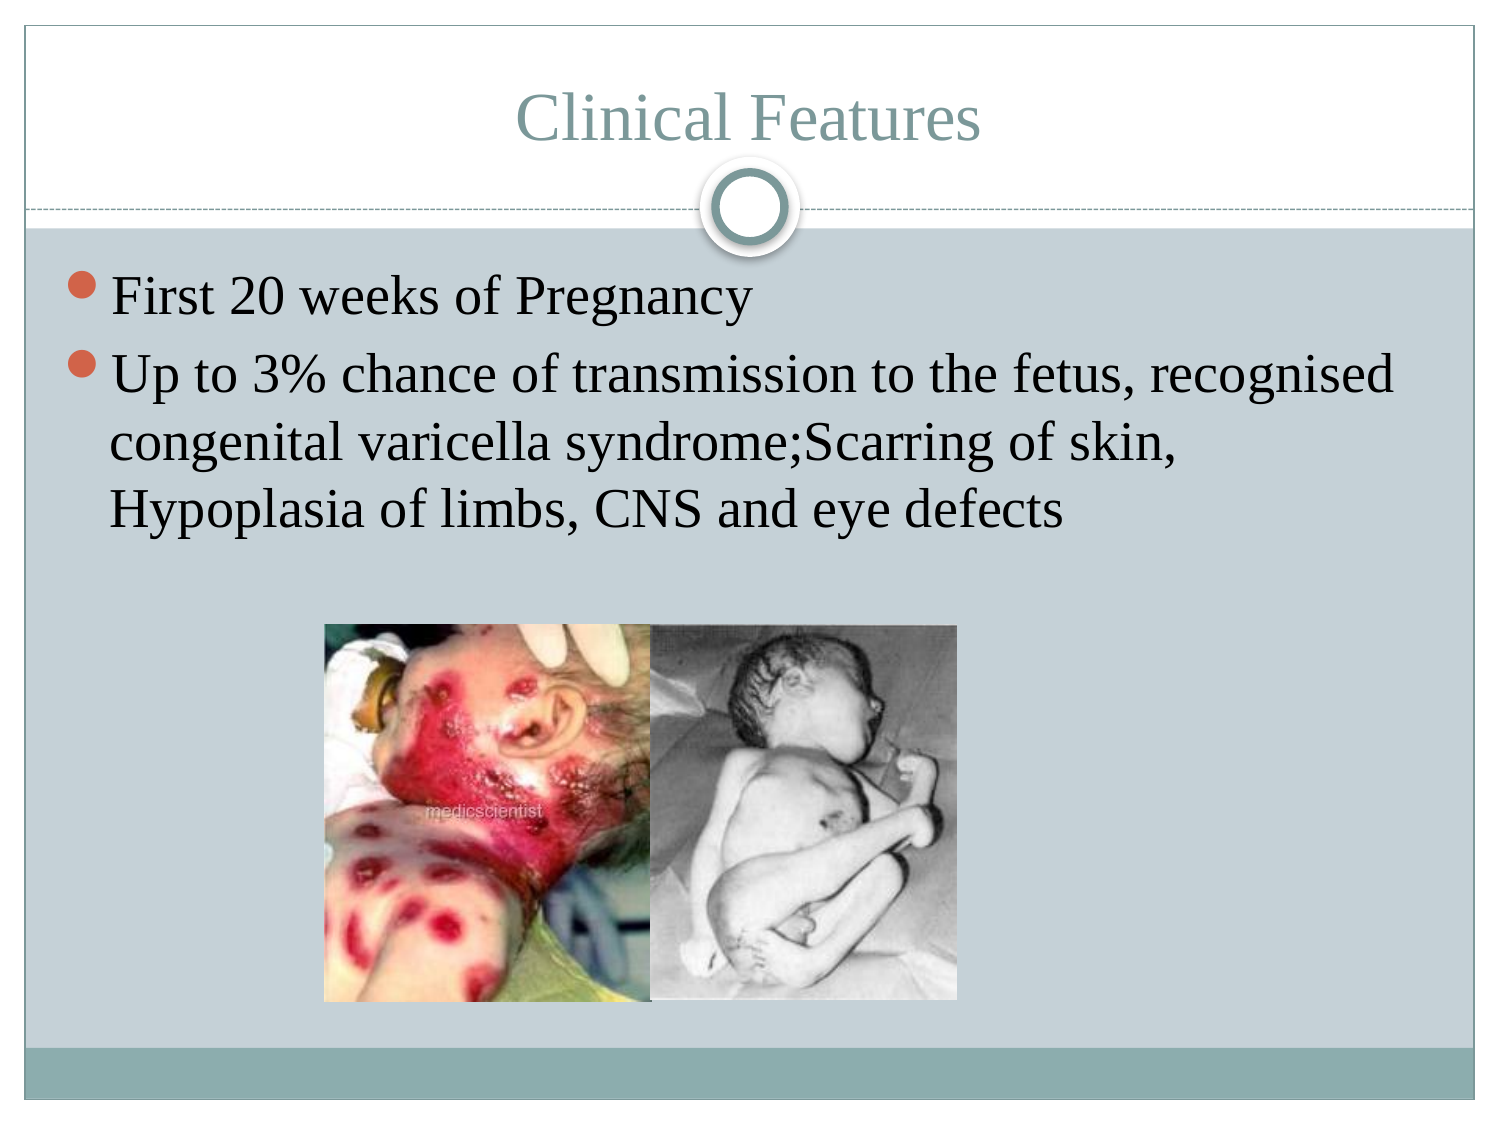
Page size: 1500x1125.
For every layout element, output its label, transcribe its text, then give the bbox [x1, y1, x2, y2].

title Clinical Features [49, 37, 1450, 162]
list First 20 weeks of Pregnancy Up to 3% chance of transmission to the fetus, recognised congenital varicella syndrome;Scarring of skin, Hypoplasia of limbs, CNS and eye defects [49, 250, 1445, 1001]
picture [324, 624, 957, 1002]
